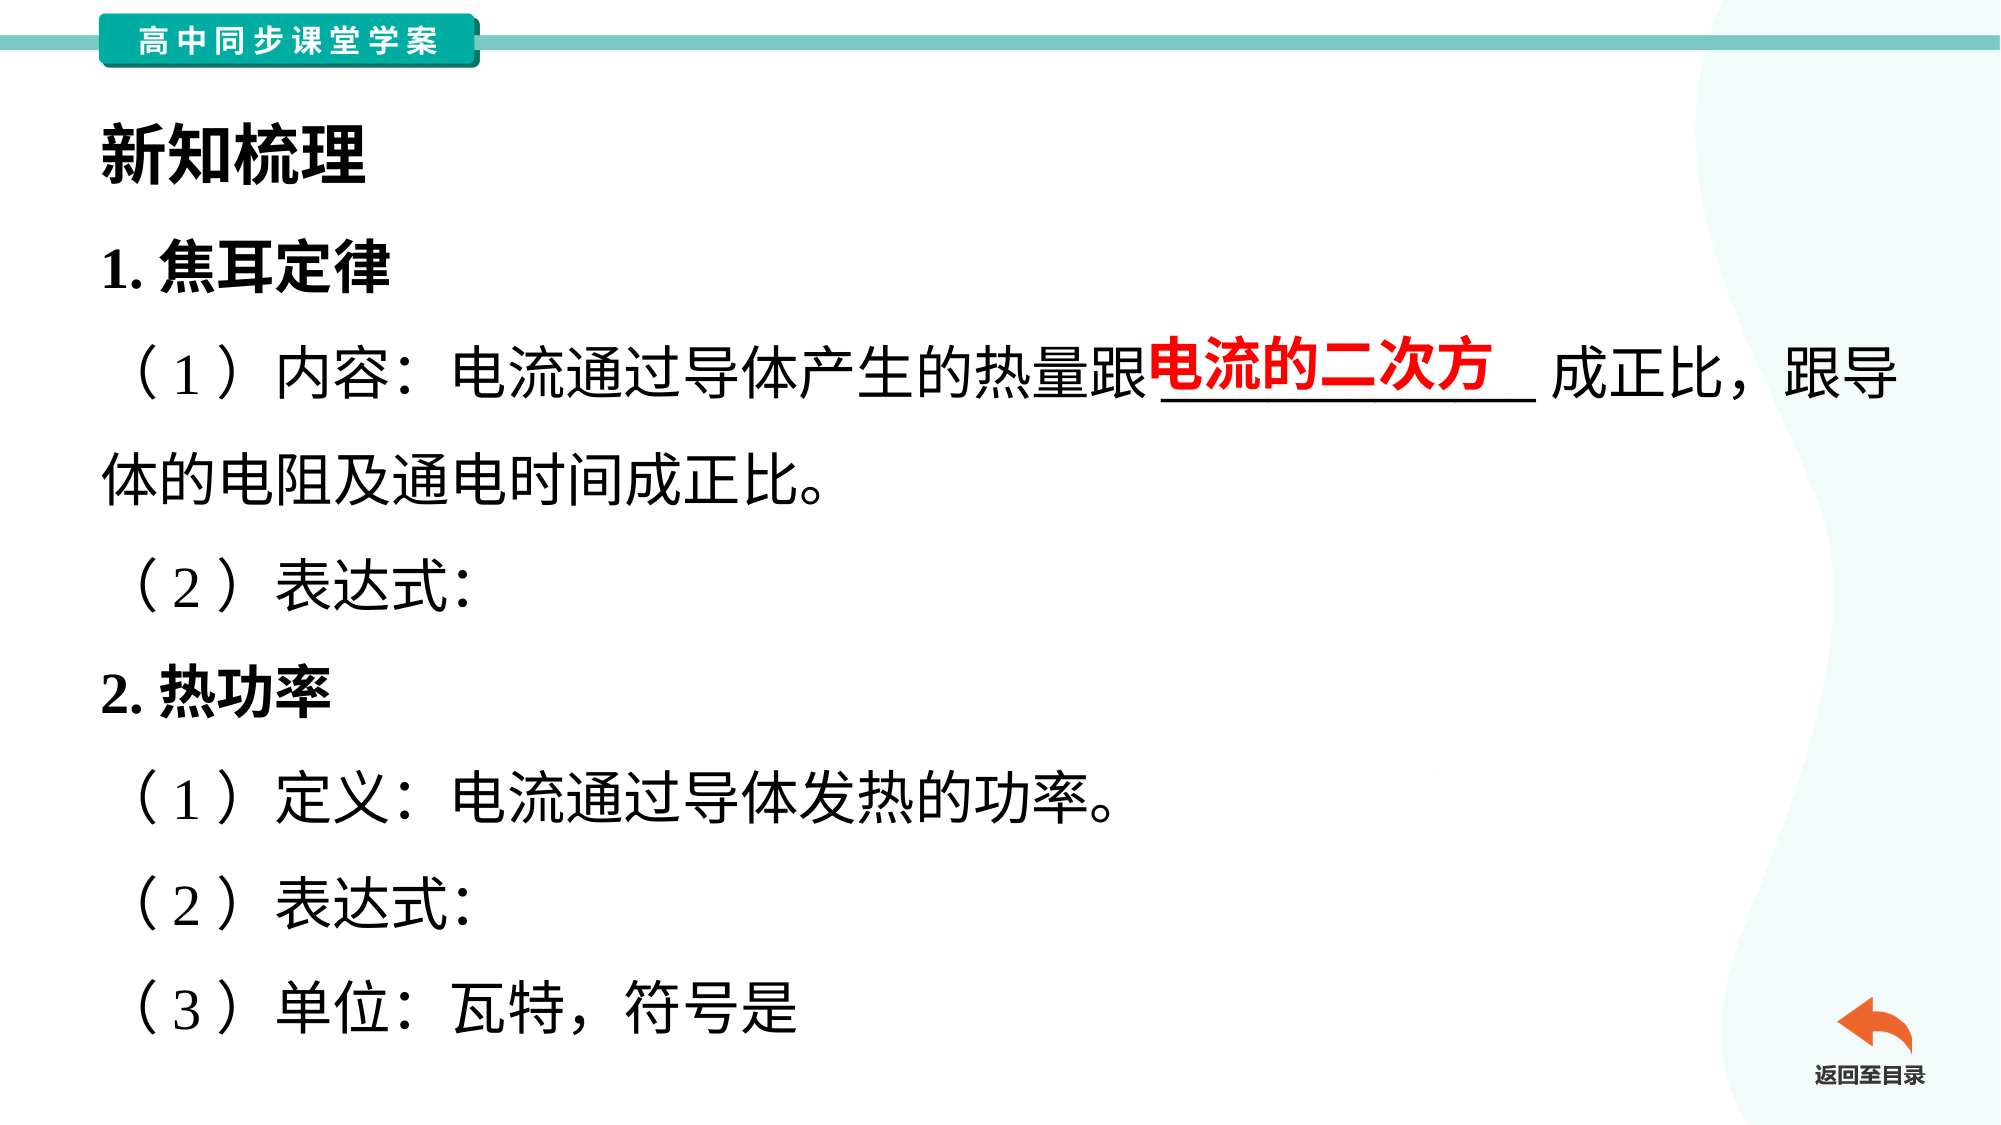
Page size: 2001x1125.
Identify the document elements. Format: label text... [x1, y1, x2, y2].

picture [0, 0, 2000, 1125]
text_box 新知梳理 [100, 76, 1899, 254]
text_box 电流的二次方 [1122, 295, 1517, 386]
